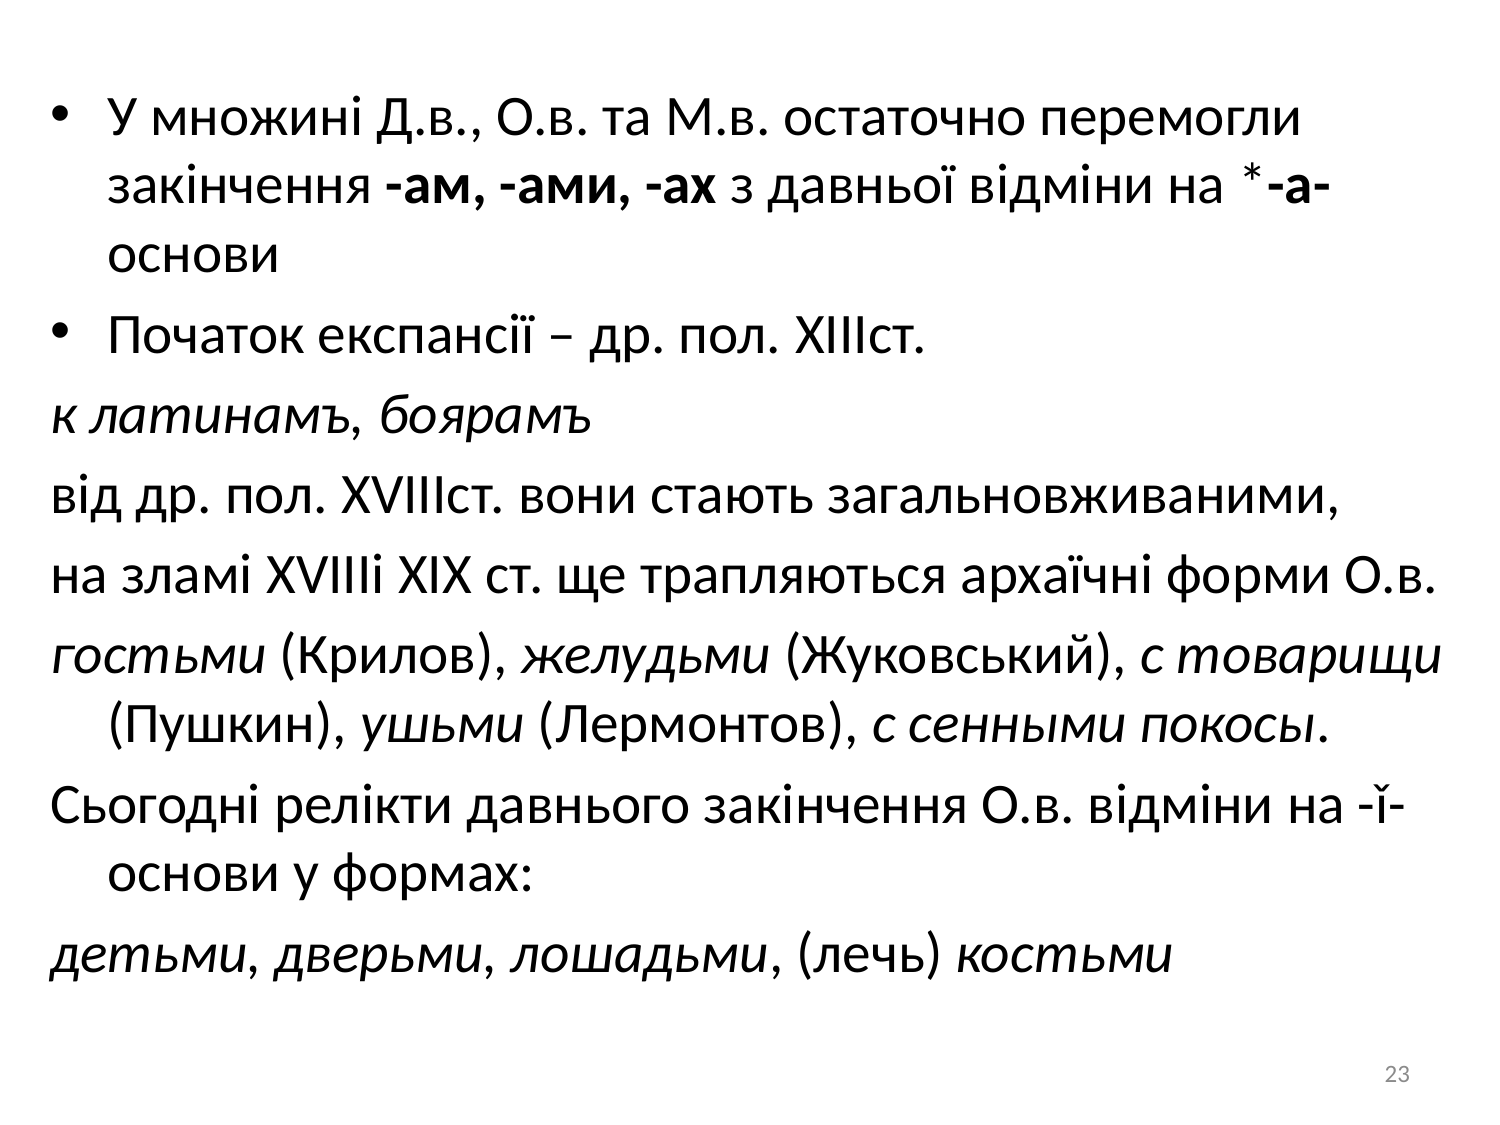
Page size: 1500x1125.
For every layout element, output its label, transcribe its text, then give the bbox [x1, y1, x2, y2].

slide_number 23 [1074, 1042, 1425, 1103]
list У множині Д.в., О.в. та М.в. остаточно перемогли закінчення -ам, -ами, -ах з давньої відміни на *-а- основи Початок експансії – др. пол. XIIIст. к латинамъ, боярамъ від др. пол. XVIIIст. вони стають загальновживаними, на зламі XVIIIі XIX ст. ще трапляються архаїчні форми О.в. гостьми (Крилов), желудьми (Жуковський), с товарищи (Пушкин), ушьми (Лермонтов), с сенными покосы. Сьогодні релікти давнього закінчення О.в. відміни на -ǐ- основи у формах: детьми, дверьми, лошадьми, (лечь) костьми [35, 70, 1465, 1043]
